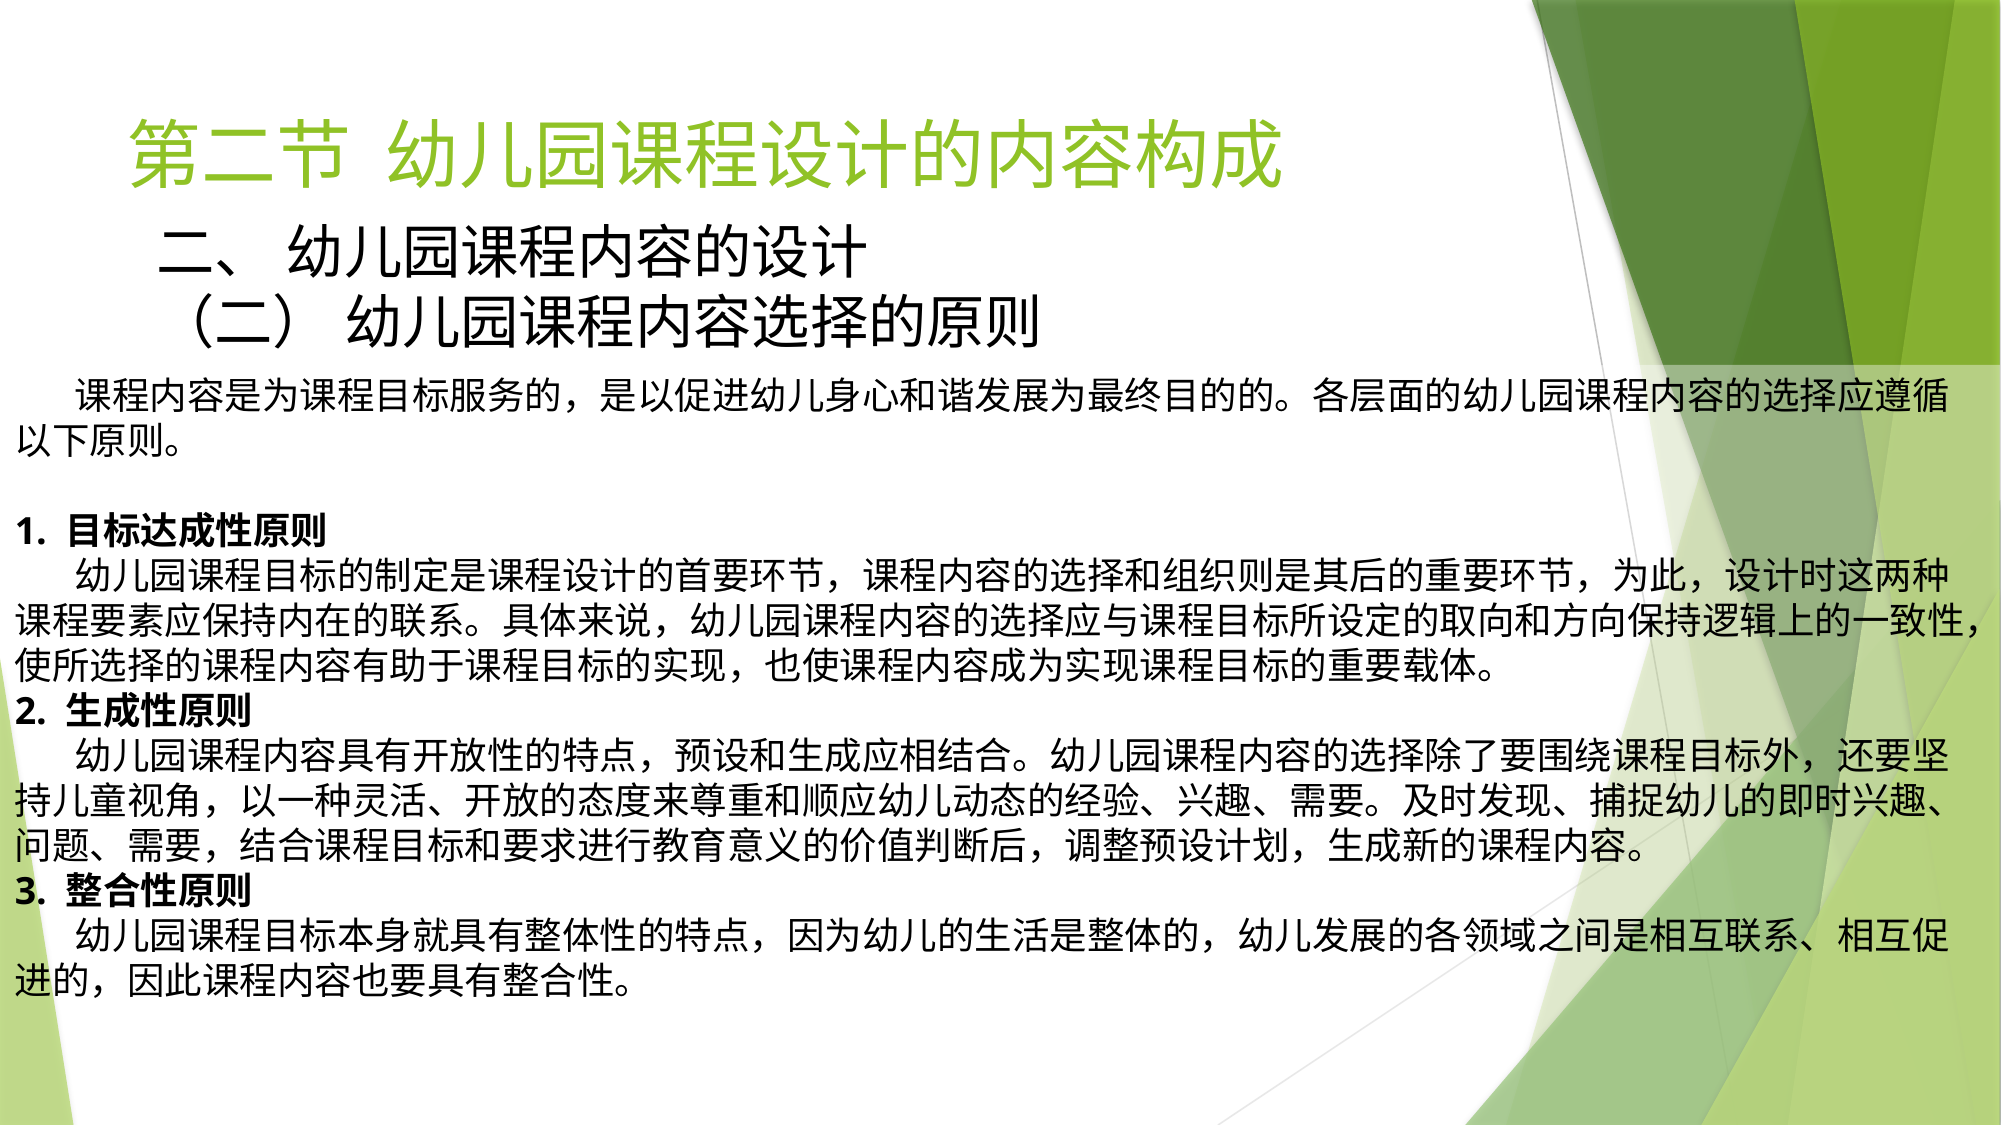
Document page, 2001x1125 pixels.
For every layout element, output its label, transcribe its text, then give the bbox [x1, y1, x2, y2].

title 第二节 幼儿园课程设计的内容构成 [111, 99, 1522, 317]
text_box 课程内容是为课程目标服务的，是以促进幼儿身心和谐发展为最终目的的。各层面的幼儿园课程内容的选择应遵循以下原则。 1. 目标达成性原则 幼儿园课程目标的制定是课程设计的首要环节，课程内容的选择和组织则是其后的重要环节，为此，设计时这两种课程要素应保持内在的联系。具体来说，幼儿园课程内容的选择应与课程目标所设定的取向和方向保持逻辑上的一致性，使所选择的课程内容有助于课程目标的实现，也使课程内容成为实现课程目标的重要载体。 2. 生成性原则 幼儿园课程内容具有开放性的特点，预设和生成应相结合。幼儿园课程内容的选择除了要围绕课程目标外，还要坚持儿童视角，以一种灵活、开放的态度来尊重和顺应幼儿动态的经验、兴趣、需要。及时发现、捕捉幼儿的即时兴趣、问题、需要，结合课程目标和要求进行教育意义的价值判断后，调整预设计划，生成新的课程内容。 3. 整合性原则 幼儿园课程目标本身就具有整体性的特点，因为幼儿的生活是整体的，幼儿发展的各领域之间是相互联系、相互促进的，因此课程内容也要具有整合性。 [0, 364, 2000, 1125]
text_box 二、 幼儿园课程内容的设计 （二） 幼儿园课程内容选择的原则 [141, 208, 1451, 363]
